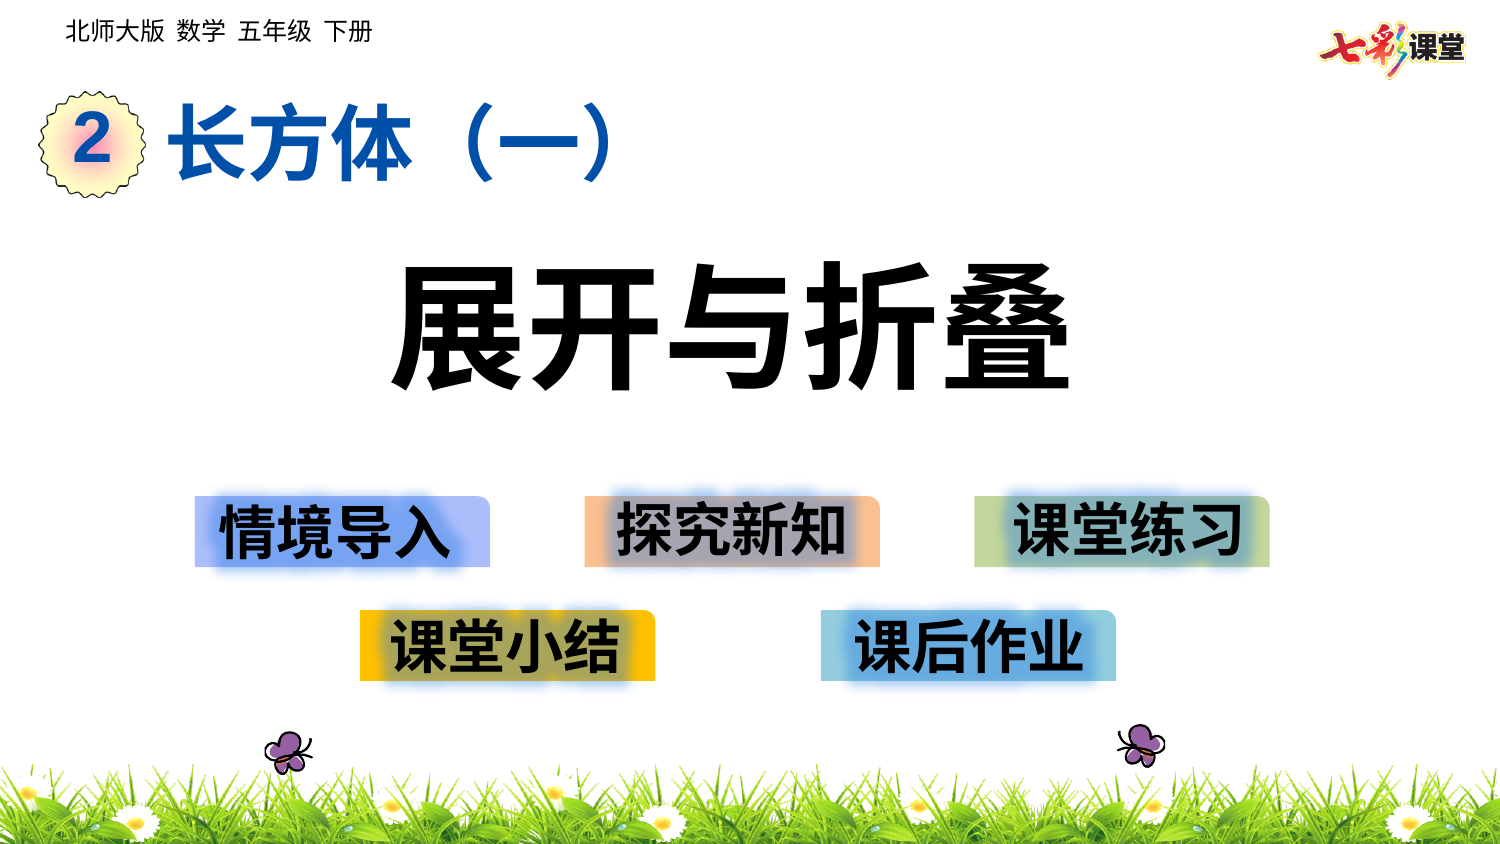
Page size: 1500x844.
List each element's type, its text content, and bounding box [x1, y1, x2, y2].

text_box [0, 0, 573, 70]
text_box 课堂小结 [370, 598, 642, 693]
picture [1316, 20, 1468, 80]
text_box 探究新知 [596, 481, 868, 575]
text_box 课堂练习 [993, 481, 1266, 575]
text_box 长方体（一） [153, 85, 676, 197]
text_box 课后作业 [833, 598, 1106, 693]
text_box 情境导入 [199, 484, 472, 579]
picture [0, 723, 1500, 844]
text_box 展开与折叠 [377, 235, 1088, 412]
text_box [37, 81, 146, 198]
